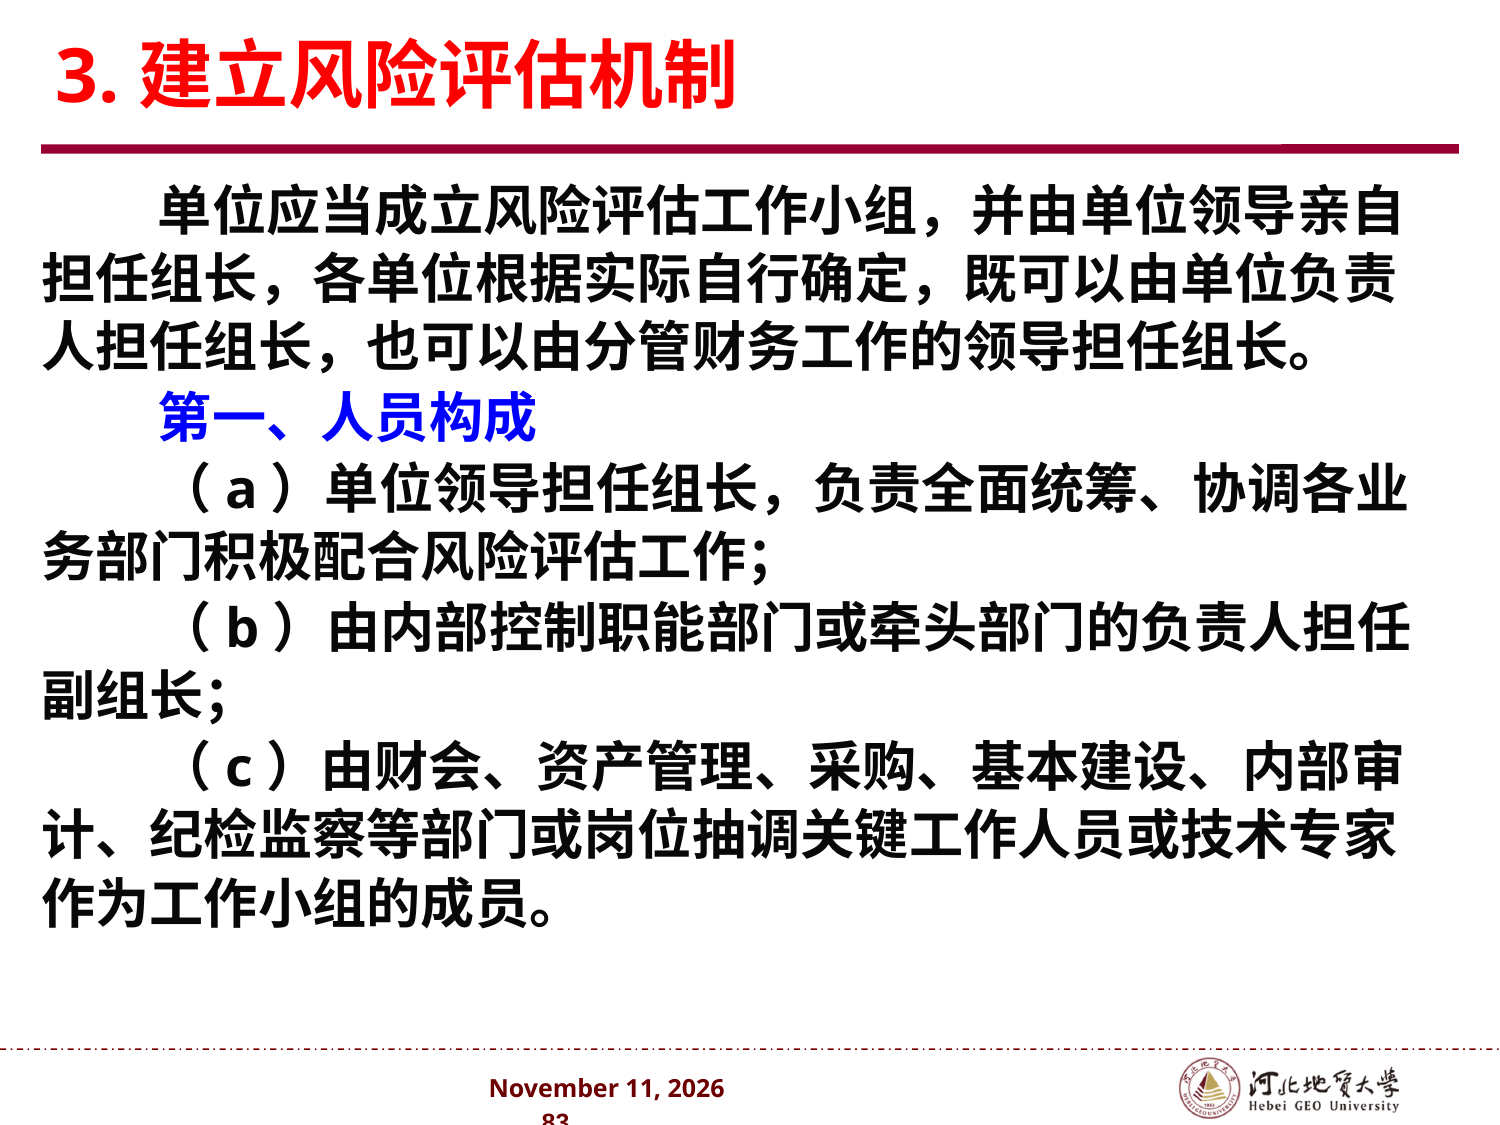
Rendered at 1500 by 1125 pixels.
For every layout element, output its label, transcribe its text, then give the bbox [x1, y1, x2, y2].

title 3.建立风险评估机制 [40, 18, 1460, 126]
picture [1159, 1049, 1420, 1125]
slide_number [473, 1064, 990, 1109]
text_box 单位应当成立风险评估工作小组，并由单位领导亲自担任组长，各单位根据实际自行确定，既可以由单位负责人担任组长，也可以由分管财务工作的领导担任组长。 第一、人员构成 （a）单位领导担任组长，负责全面统筹、协调各业务部门积极配合风险评估工作； （b）由内部控制职能部门或牵头部门的负责人担任副组长； （c）由财会、资产管理、采购、基本建设、内部审计、纪检监察等部门或岗位抽调关键工作人员或技术专家作为工作小组的成员。 [41, 172, 1449, 1035]
